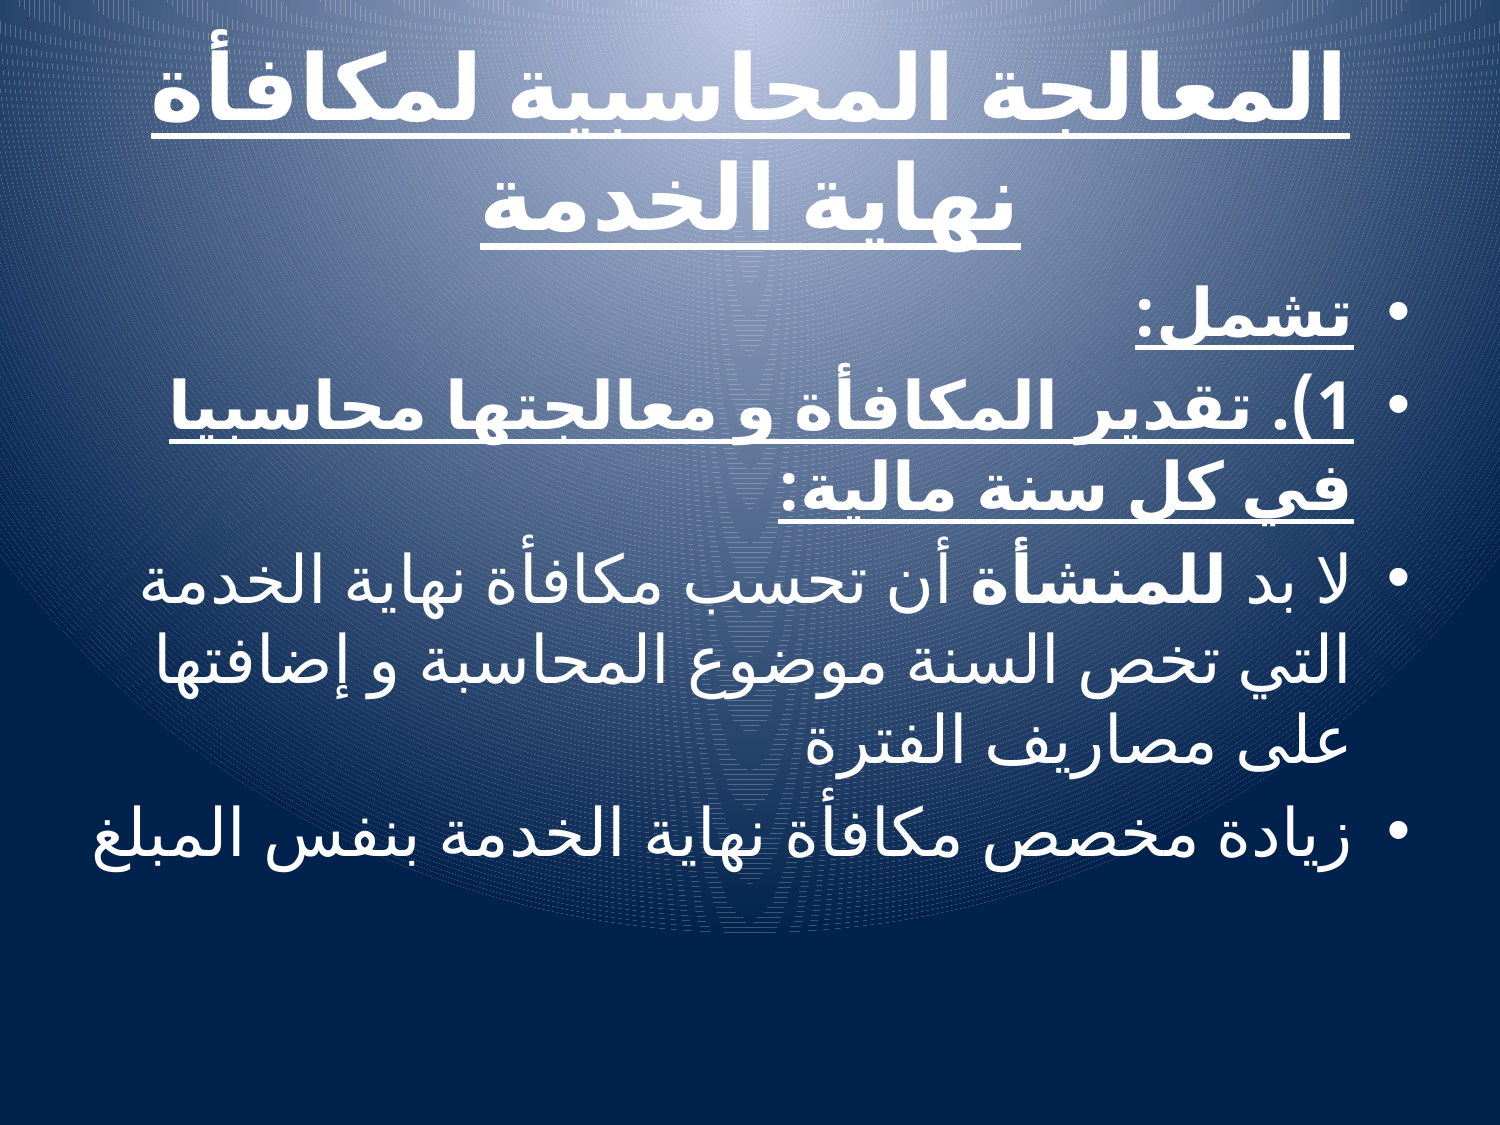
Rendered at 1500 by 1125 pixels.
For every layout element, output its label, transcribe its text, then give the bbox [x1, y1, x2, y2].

list تشمل: 1). تقدير المكافأة و معالجتها محاسبيا في كل سنة مالية: لا بد للمنشأة أن تحسب مكافأة نهاية الخدمة التي تخص السنة موضوع المحاسبة و إضافتها على مصاريف الفترة زيادة مخصص مكافأة نهاية الخدمة بنفس المبلغ [75, 262, 1425, 1005]
title المعالجة المحاسبية لمكافأة نهاية الخدمة [75, 45, 1425, 233]
